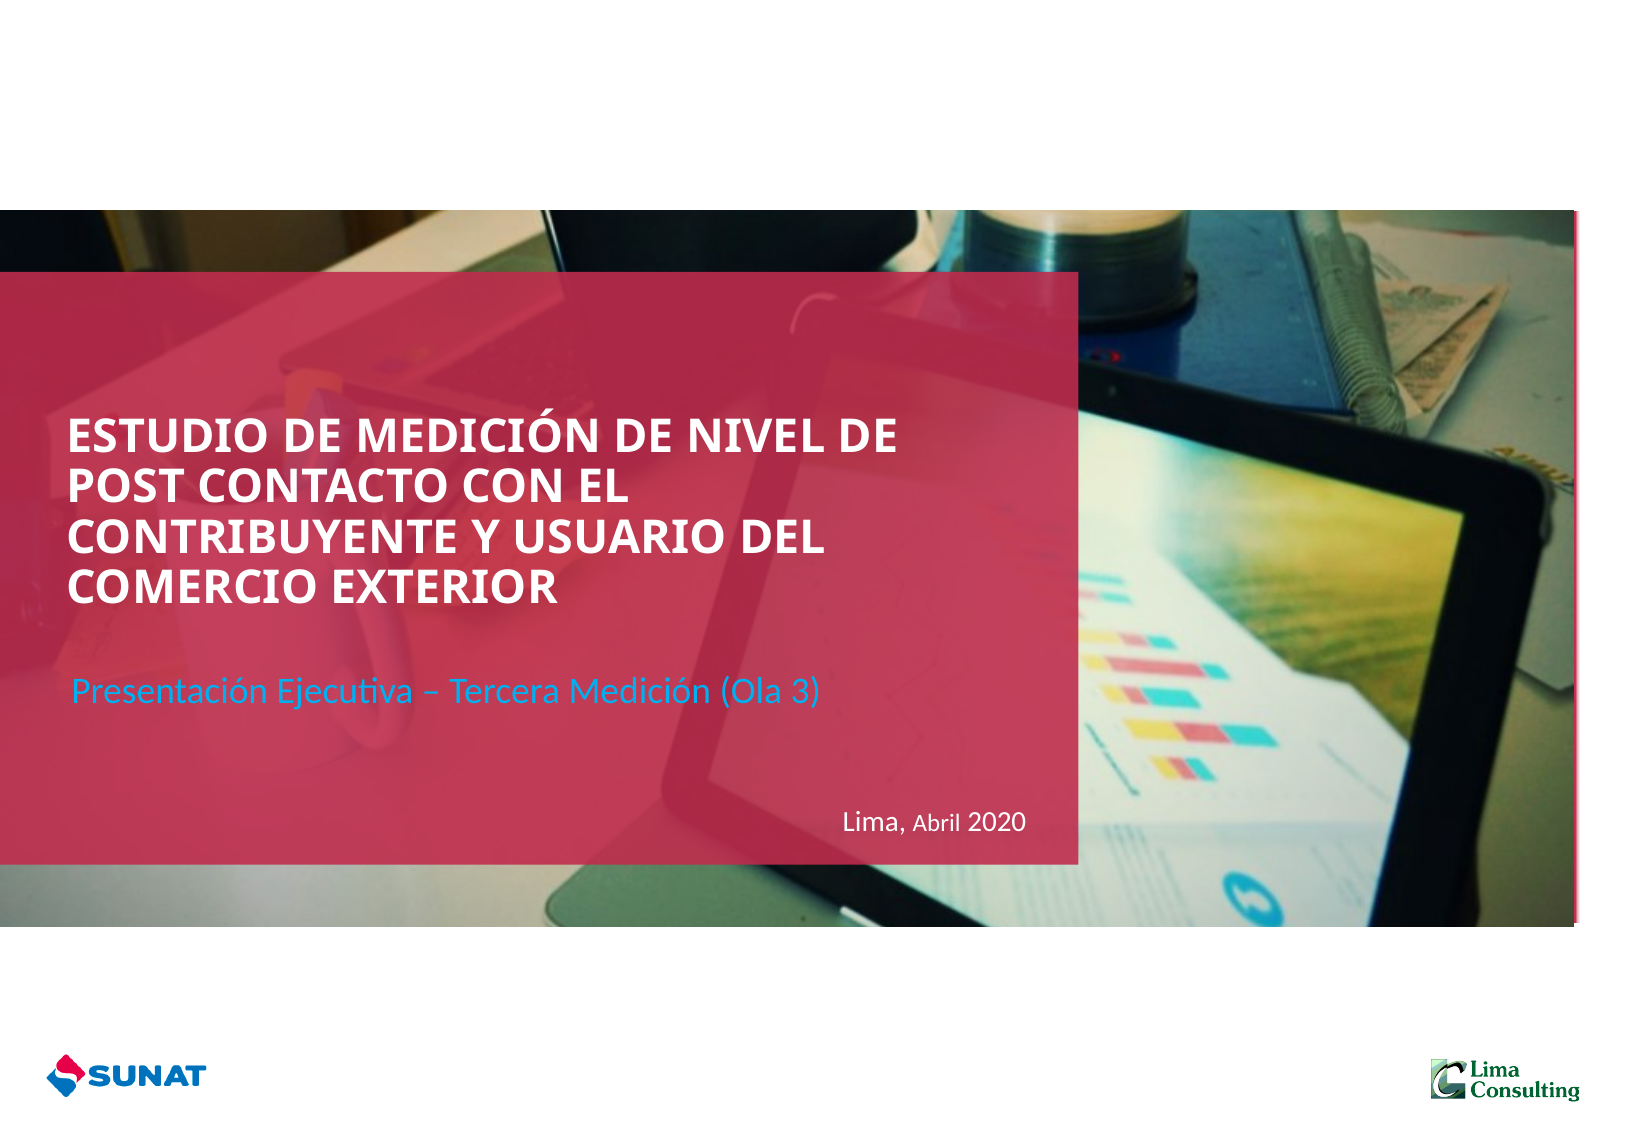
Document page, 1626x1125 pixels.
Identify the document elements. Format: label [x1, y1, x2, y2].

picture [0, 210, 1580, 927]
picture [44, 1053, 208, 1098]
picture [1431, 1059, 1580, 1102]
